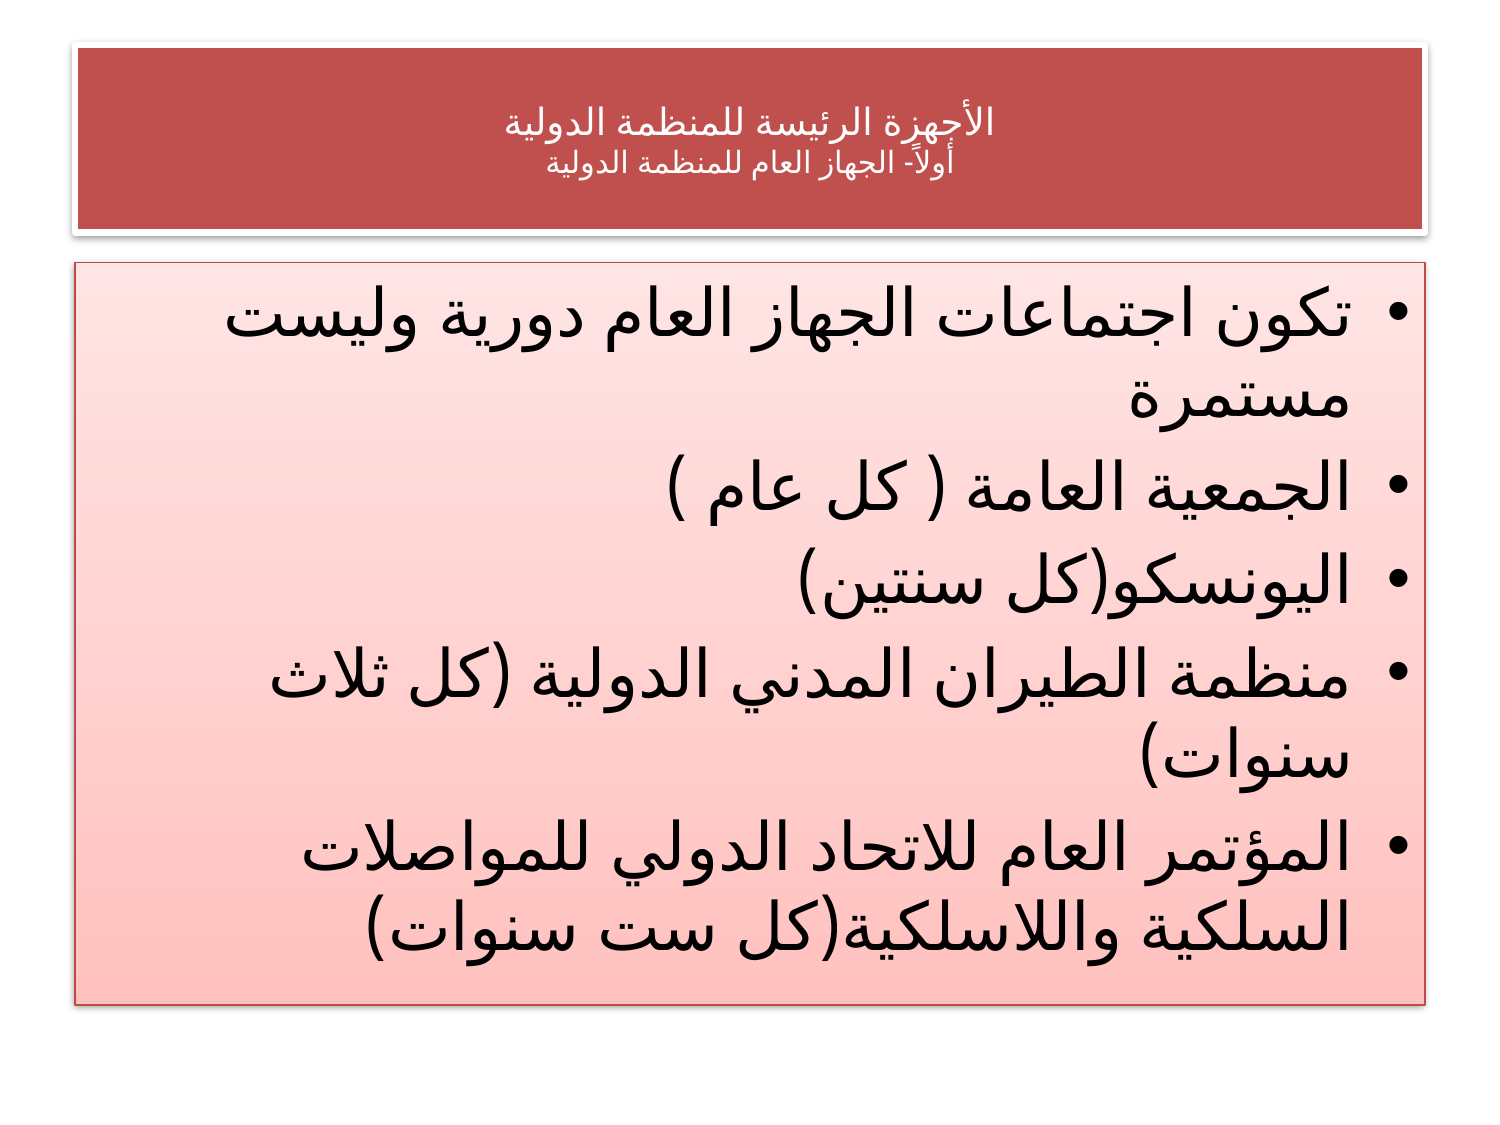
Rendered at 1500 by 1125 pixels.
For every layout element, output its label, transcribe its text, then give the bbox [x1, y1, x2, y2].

title الأجهزة الرئيسة للمنظمة الدولية أولاً- الجهاز العام للمنظمة الدولية [72, 42, 1428, 236]
list تكون اجتماعات الجهاز العام دورية وليست مستمرة الجمعية العامة ( كل عام ) اليونسكو(كل سنتين) منظمة الطيران المدني الدولية (كل ثلاث سنوات) المؤتمر العام للاتحاد الدولي للمواصلات السلكية واللاسلكية(كل ست سنوات) [74, 262, 1426, 1006]
